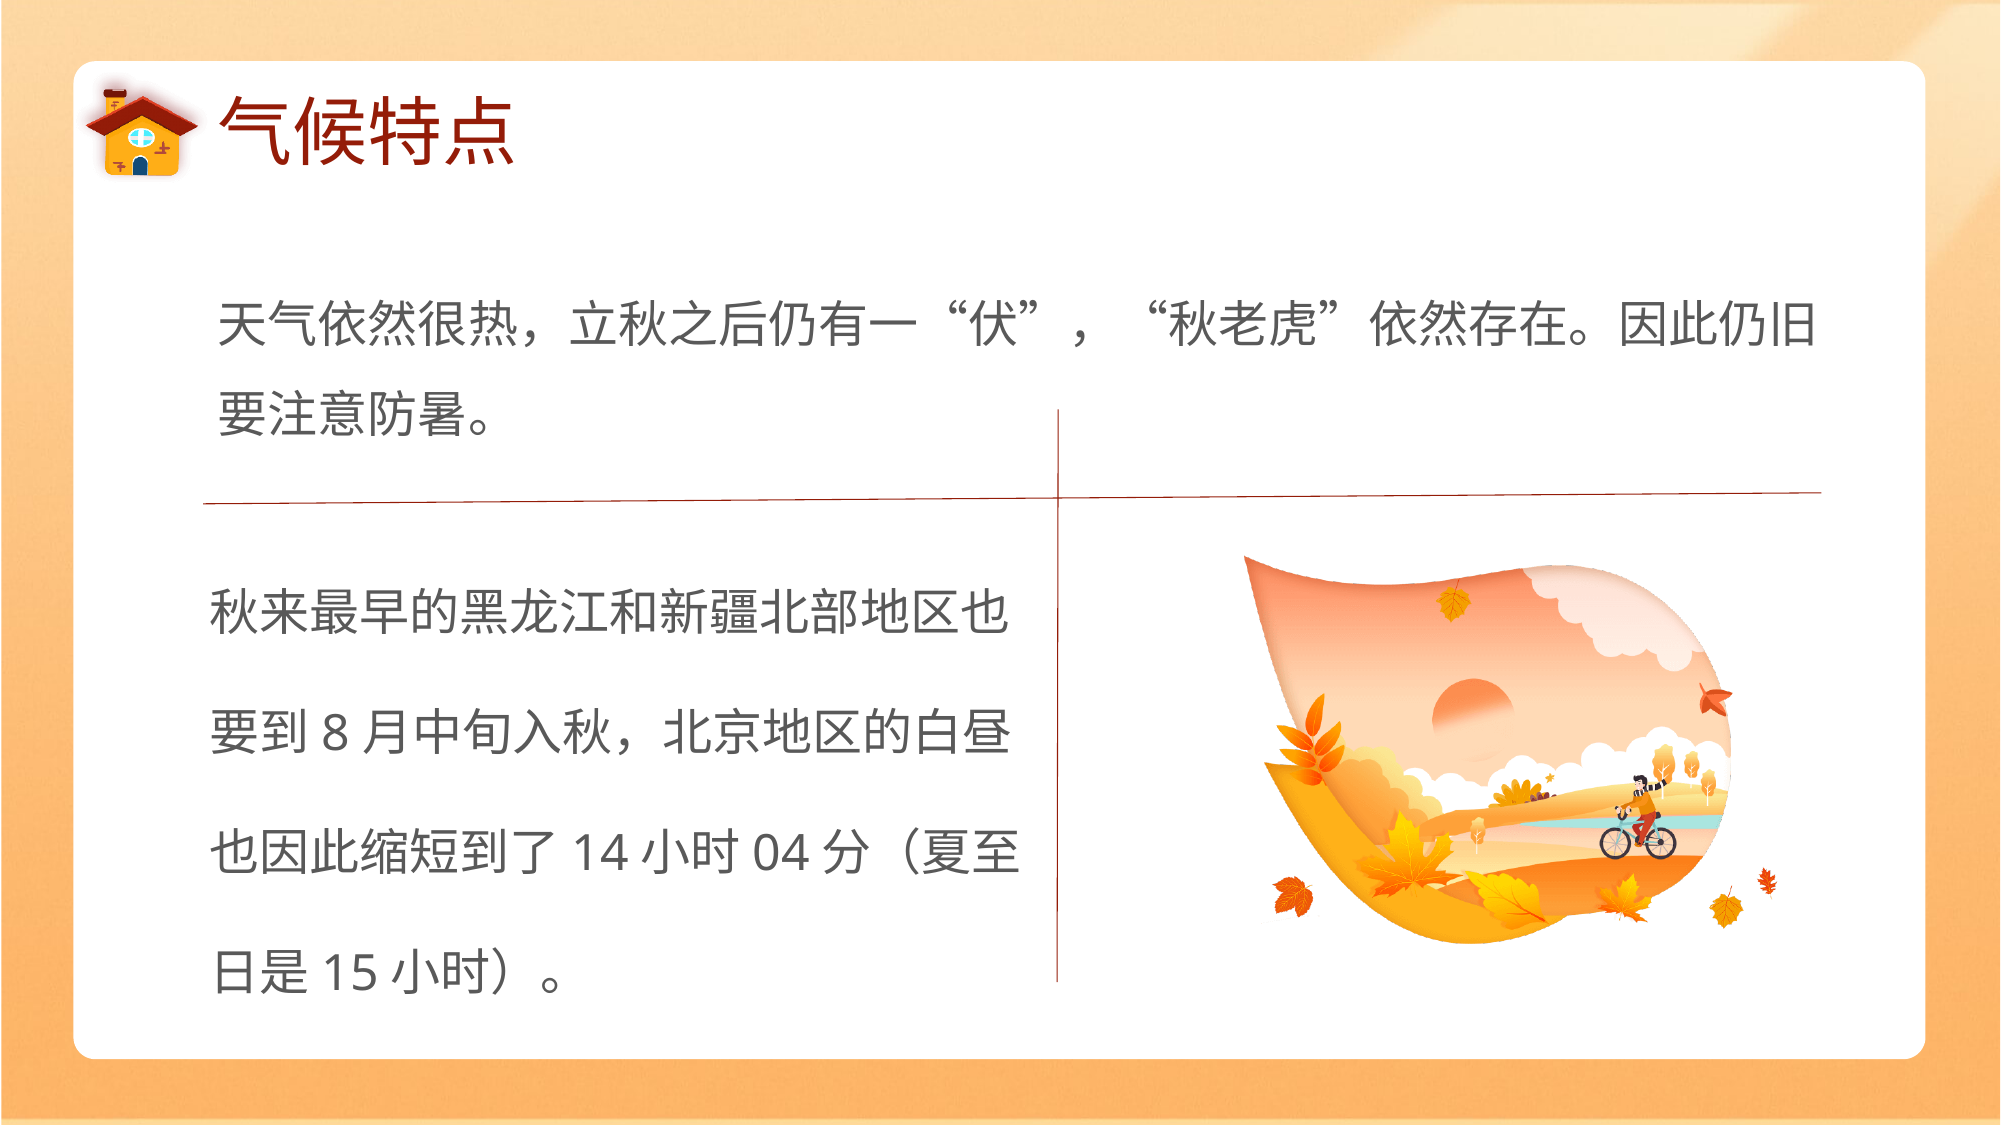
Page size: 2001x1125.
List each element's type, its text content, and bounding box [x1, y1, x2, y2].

text_box 秋来最早的黑龙江和新疆北部地区也要到8月中旬入秋，北京地区的白昼也因此缩短到了14小时04分（夏至日是15小时）。 [195, 512, 1040, 1008]
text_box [203, 492, 1057, 504]
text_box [1788, 492, 1822, 504]
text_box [1059, 492, 1232, 504]
picture [1, 0, 2001, 1125]
text_box 天气依然很热，立秋之后仍有一“伏”，“秋老虎”依然存在。因此仍旧要注意防暑。 [203, 255, 1842, 450]
text_box 气候特点 [203, 77, 571, 183]
